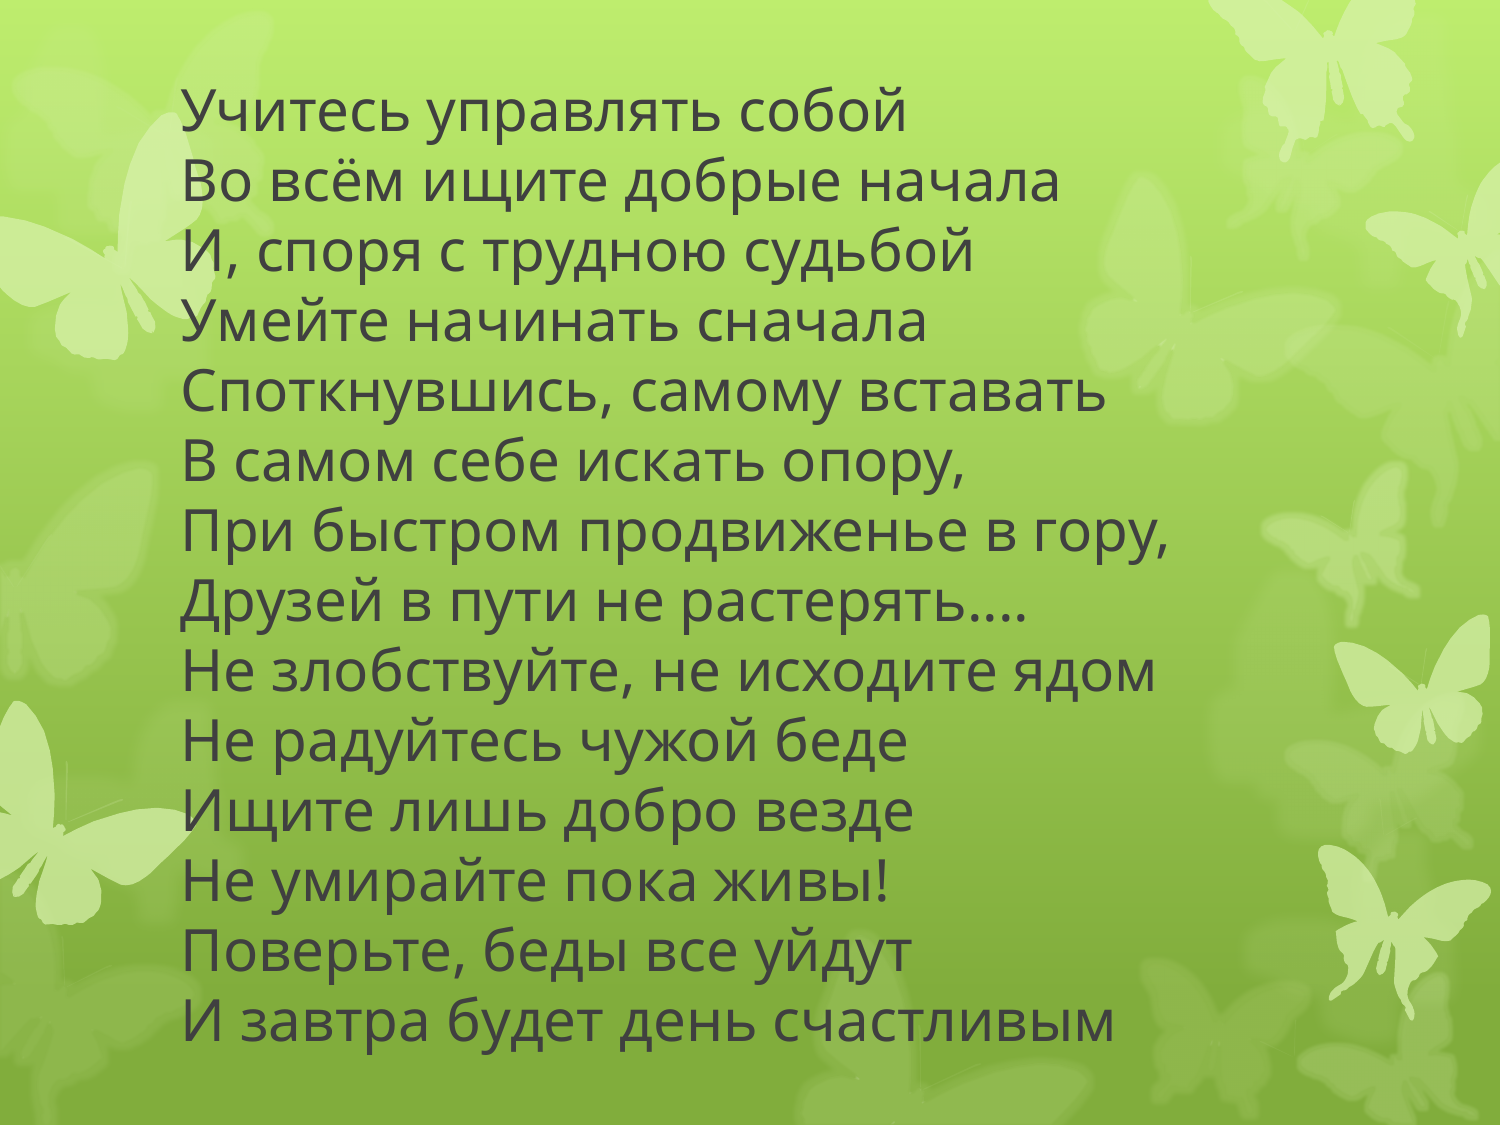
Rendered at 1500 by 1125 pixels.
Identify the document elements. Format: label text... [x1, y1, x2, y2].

title Учитесь управлять собой Во всём ищите добрые начала И, споря с трудною судьбой Умейте начинать сначала Споткнувшись, самому вставать В самом себе искать опору, При быстром продвиженье в гору, Друзей в пути не растерять.... Не злобствуйте, не исходите ядом Не радуйтесь чужой беде Ищите лишь добро везде Не умирайте пока живы! Поверьте, беды все уйдут И завтра будет день счастливым [165, 90, 1335, 1106]
